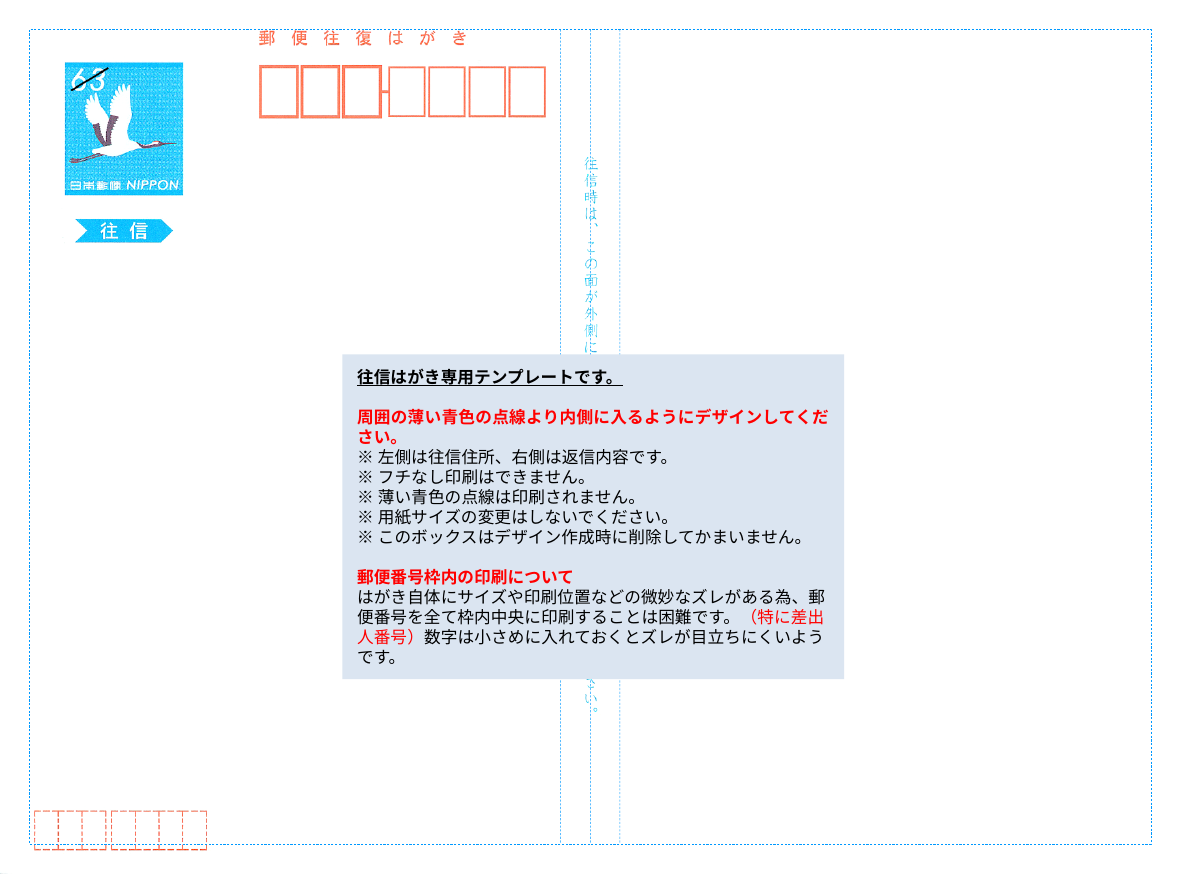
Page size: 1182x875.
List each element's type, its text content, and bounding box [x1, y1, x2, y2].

picture [0, 0, 1181, 874]
text_box 往信はがき専用テンプレートです。 周囲の薄い青色の点線より内側に入るようにデザインしてください。 ※左側は往信住所、右側は返信内容です。 ※フチなし印刷はできません。 ※薄い青色の点線は印刷されません。 ※用紙サイズの変更はしないでください。 ※このボックスはデザイン作成時に削除してかまいません。 郵便番号枠内の印刷について はがき自体にサイズや印刷位置などの微妙なズレがある為、郵便番号を全て枠内中央に印刷することは困難です。（特に差出人番号）数字は小さめに入れておくとズレが目立ちにくいようです。 [342, 354, 845, 680]
